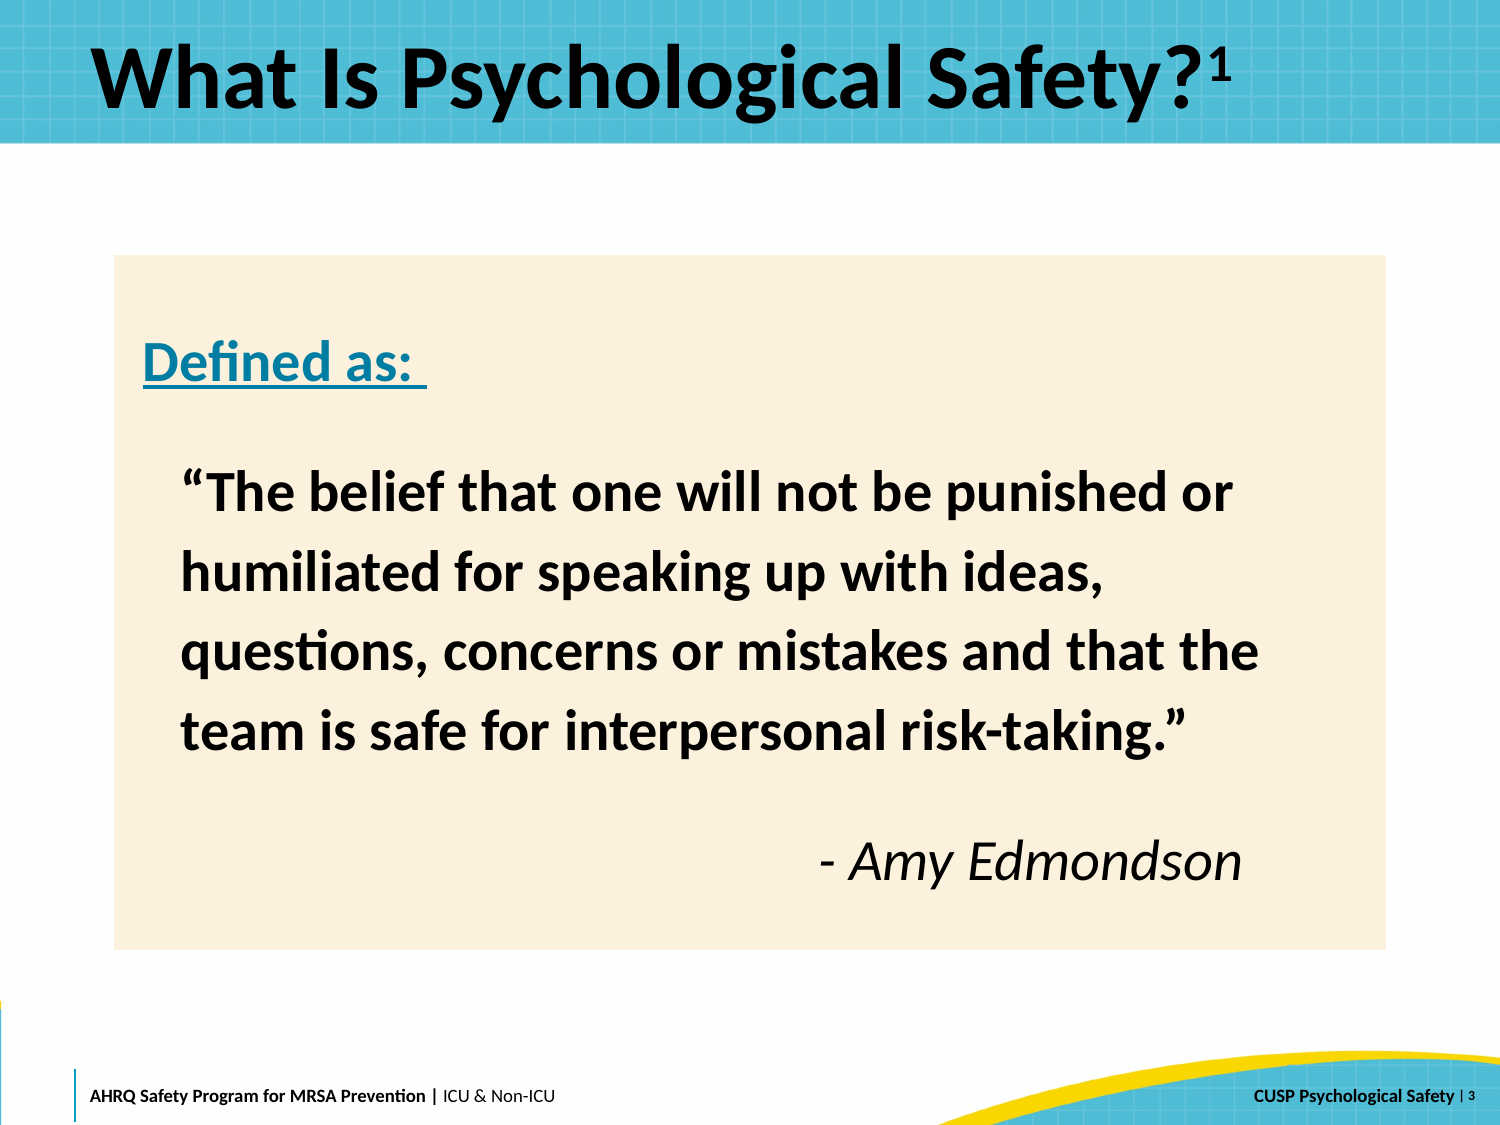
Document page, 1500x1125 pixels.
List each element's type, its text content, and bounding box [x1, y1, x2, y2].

title What Is Psychological Safety?1 [75, 0, 1425, 150]
slide_number | 3 [1455, 1065, 1500, 1125]
list Defined as: “The belief that one will not be punished or humiliated for speaking up with ideas, questions, concerns or mistakes and that the team is safe for interpersonal risk-taking.” - Amy Edmondson [112, 253, 1388, 952]
picture [0, 0, 1500, 1125]
